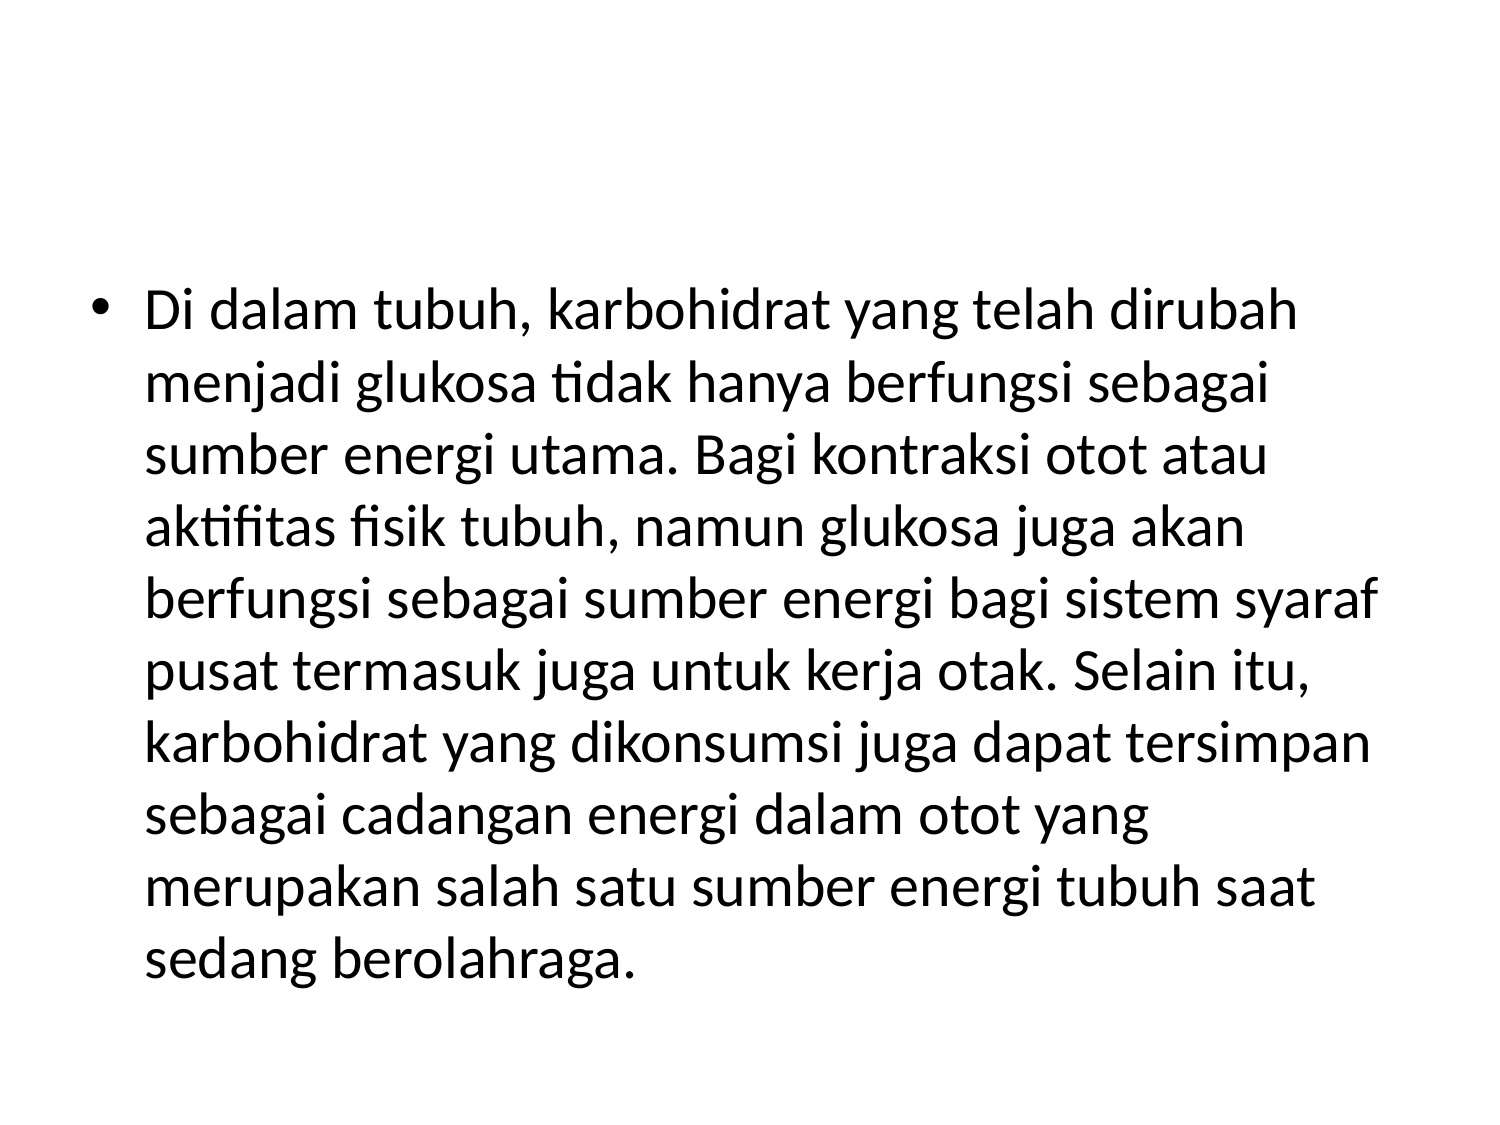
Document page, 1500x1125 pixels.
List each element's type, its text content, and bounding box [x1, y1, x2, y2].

list Di dalam tubuh, karbohidrat yang telah dirubah menjadi glukosa tidak hanya berfungsi sebagai sumber energi utama. Bagi kontraksi otot atau aktifitas fisik tubuh, namun glukosa juga akan berfungsi sebagai sumber energi bagi sistem syaraf pusat termasuk juga untuk kerja otak. Selain itu, karbohidrat yang dikonsumsi juga dapat tersimpan sebagai cadangan energi dalam otot yang merupakan salah satu sumber energi tubuh saat sedang berolahraga. [75, 262, 1425, 1005]
